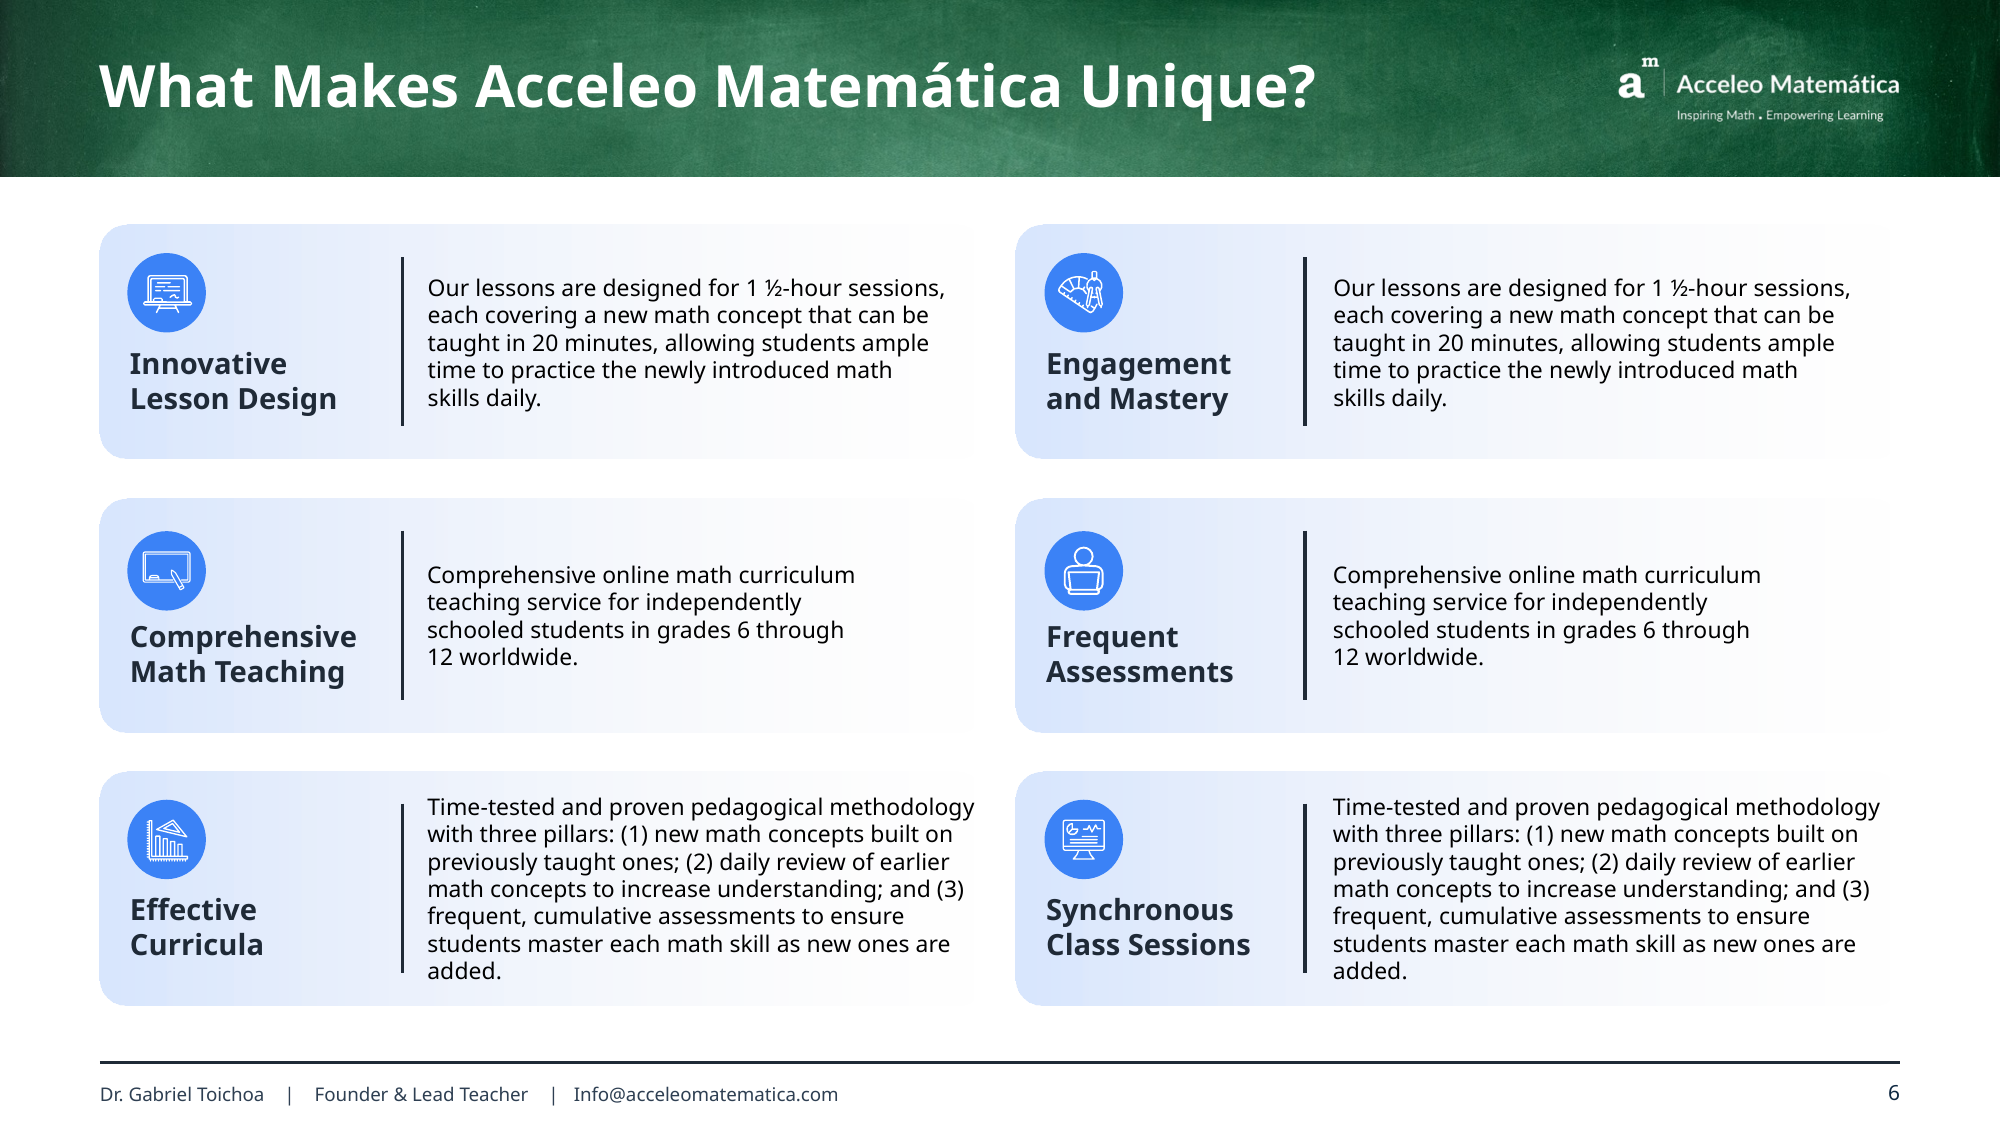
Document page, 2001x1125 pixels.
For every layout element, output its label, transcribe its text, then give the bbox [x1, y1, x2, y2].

text_box [125, 798, 208, 881]
text_box Frequent Assessments [1014, 497, 1294, 734]
text_box [1042, 529, 1125, 613]
text_box Comprehensive Math Teaching [98, 497, 398, 734]
text_box [142, 551, 191, 591]
text_box Effective Curricula [98, 770, 398, 1007]
text_box Engagement and Mastery [1014, 223, 1294, 461]
text_box Time-tested and proven pedagogical methodology with three pillars: (1) new math concepts built on previously taught ones; (2) daily review of earlier math concepts to increase understanding; and (3) frequent, cumulative assessments to ensure students master each math skill as new ones are added. [1332, 782, 1896, 994]
text_box [143, 275, 193, 314]
text_box [1042, 798, 1125, 881]
text_box Time-tested and proven pedagogical methodology with three pillars: (1) new math concepts built on previously taught ones; (2) daily review of earlier math concepts to increase understanding; and (3) frequent, cumulative assessments to ensure students master each math skill as new ones are added. [427, 782, 990, 994]
text_box [1038, 496, 1902, 734]
text_box [155, 819, 188, 838]
picture [0, 0, 2000, 177]
text_box [123, 769, 981, 1007]
text_box [398, 223, 986, 461]
text_box Synchronous Class Sessions [1014, 770, 1294, 1007]
slide_number 6 [1854, 1074, 1900, 1114]
text_box [1039, 769, 1902, 1007]
text_box [1042, 251, 1125, 335]
text_box Innovative Lesson Design [98, 223, 398, 461]
text_box Comprehensive online math curriculum teaching service for independently schooled students in grades 6 through 12 worldwide. [1332, 509, 1778, 721]
text_box [122, 496, 986, 734]
text_box Our lessons are designed for 1 ½-hour sessions, each covering a new math concept that can be taught in 20 minutes, allowing students ample time to practice the newly introduced math skills daily. [427, 236, 950, 448]
text_box [1063, 546, 1104, 595]
text_box [125, 251, 208, 335]
text_box Our lessons are designed for 1 ½-hour sessions, each covering a new math concept that can be taught in 20 minutes, allowing students ample time to practice the newly introduced math skills daily. [1333, 236, 1856, 448]
text_box [146, 820, 189, 862]
text_box [125, 529, 208, 613]
text_box Comprehensive online math curriculum teaching service for independently schooled students in grades 6 through 12 worldwide. [427, 509, 873, 721]
title What Makes Acceleo Matemática Unique? [99, 40, 1591, 136]
text_box [1062, 819, 1105, 860]
text_box [1058, 270, 1103, 314]
text_box [1294, 223, 1902, 461]
